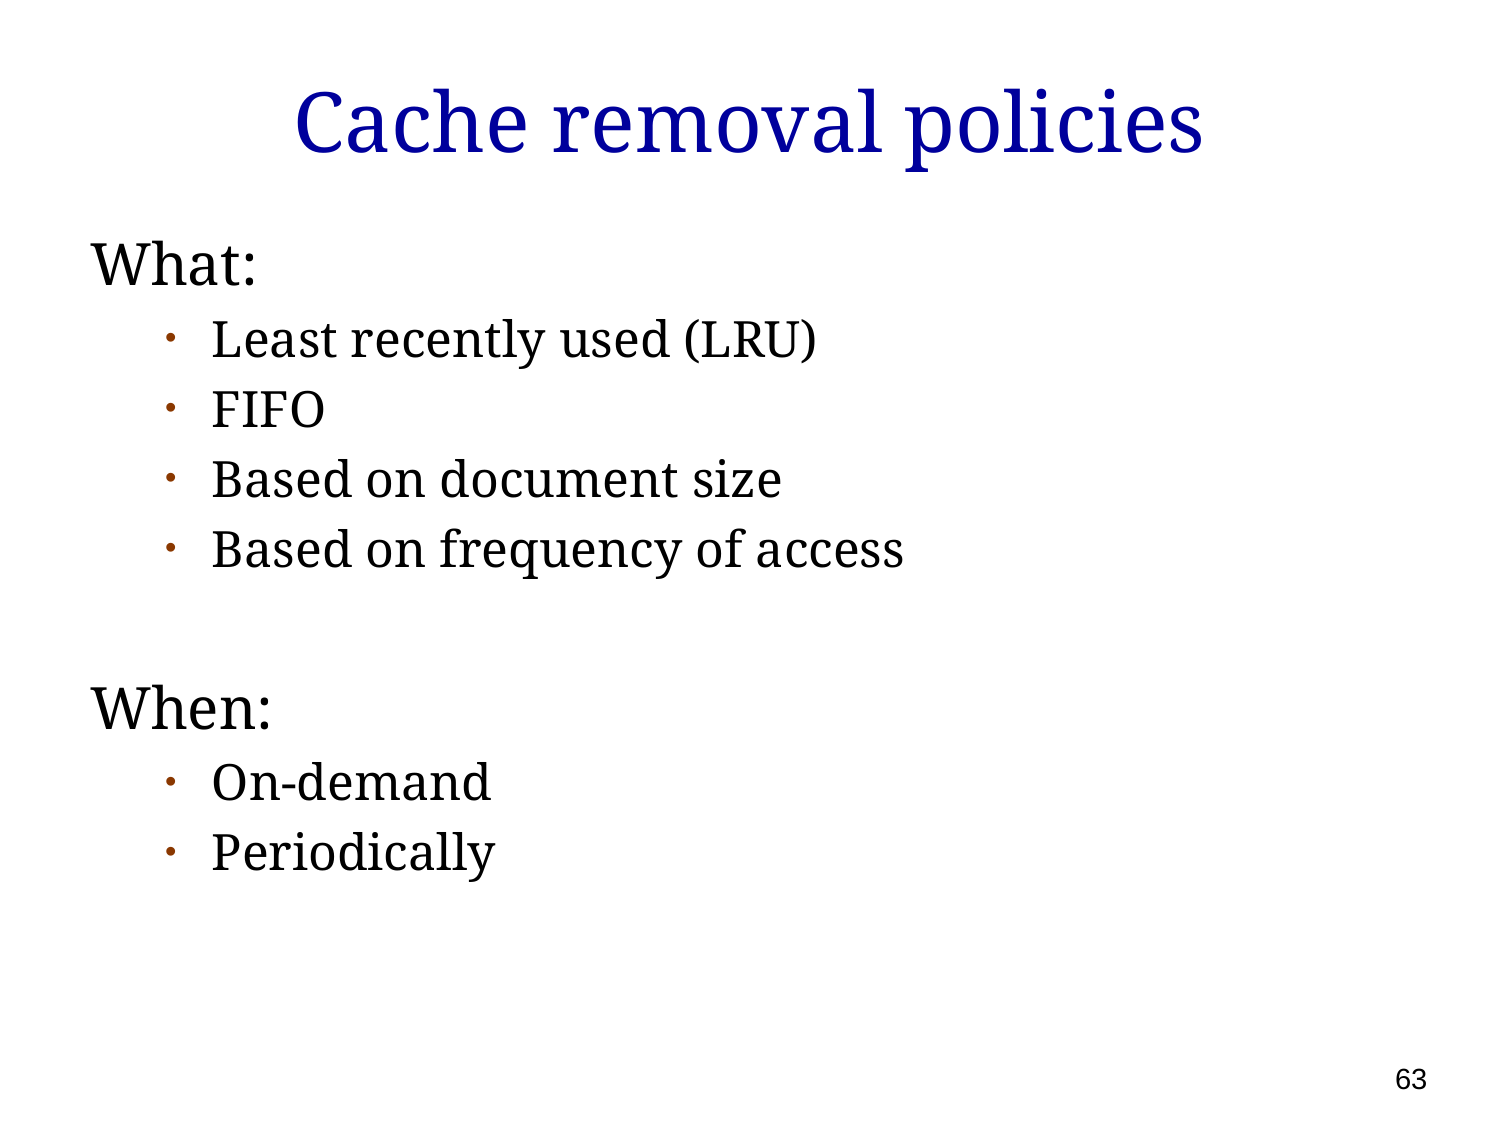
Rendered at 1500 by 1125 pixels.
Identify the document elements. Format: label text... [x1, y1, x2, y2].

slide_number 63 [1092, 1024, 1443, 1103]
title Cache removal policies [74, 47, 1426, 191]
list What: Least recently used (LRU) FIFO Based on document size Based on frequency of access When: On-demand Periodically [74, 219, 1426, 963]
